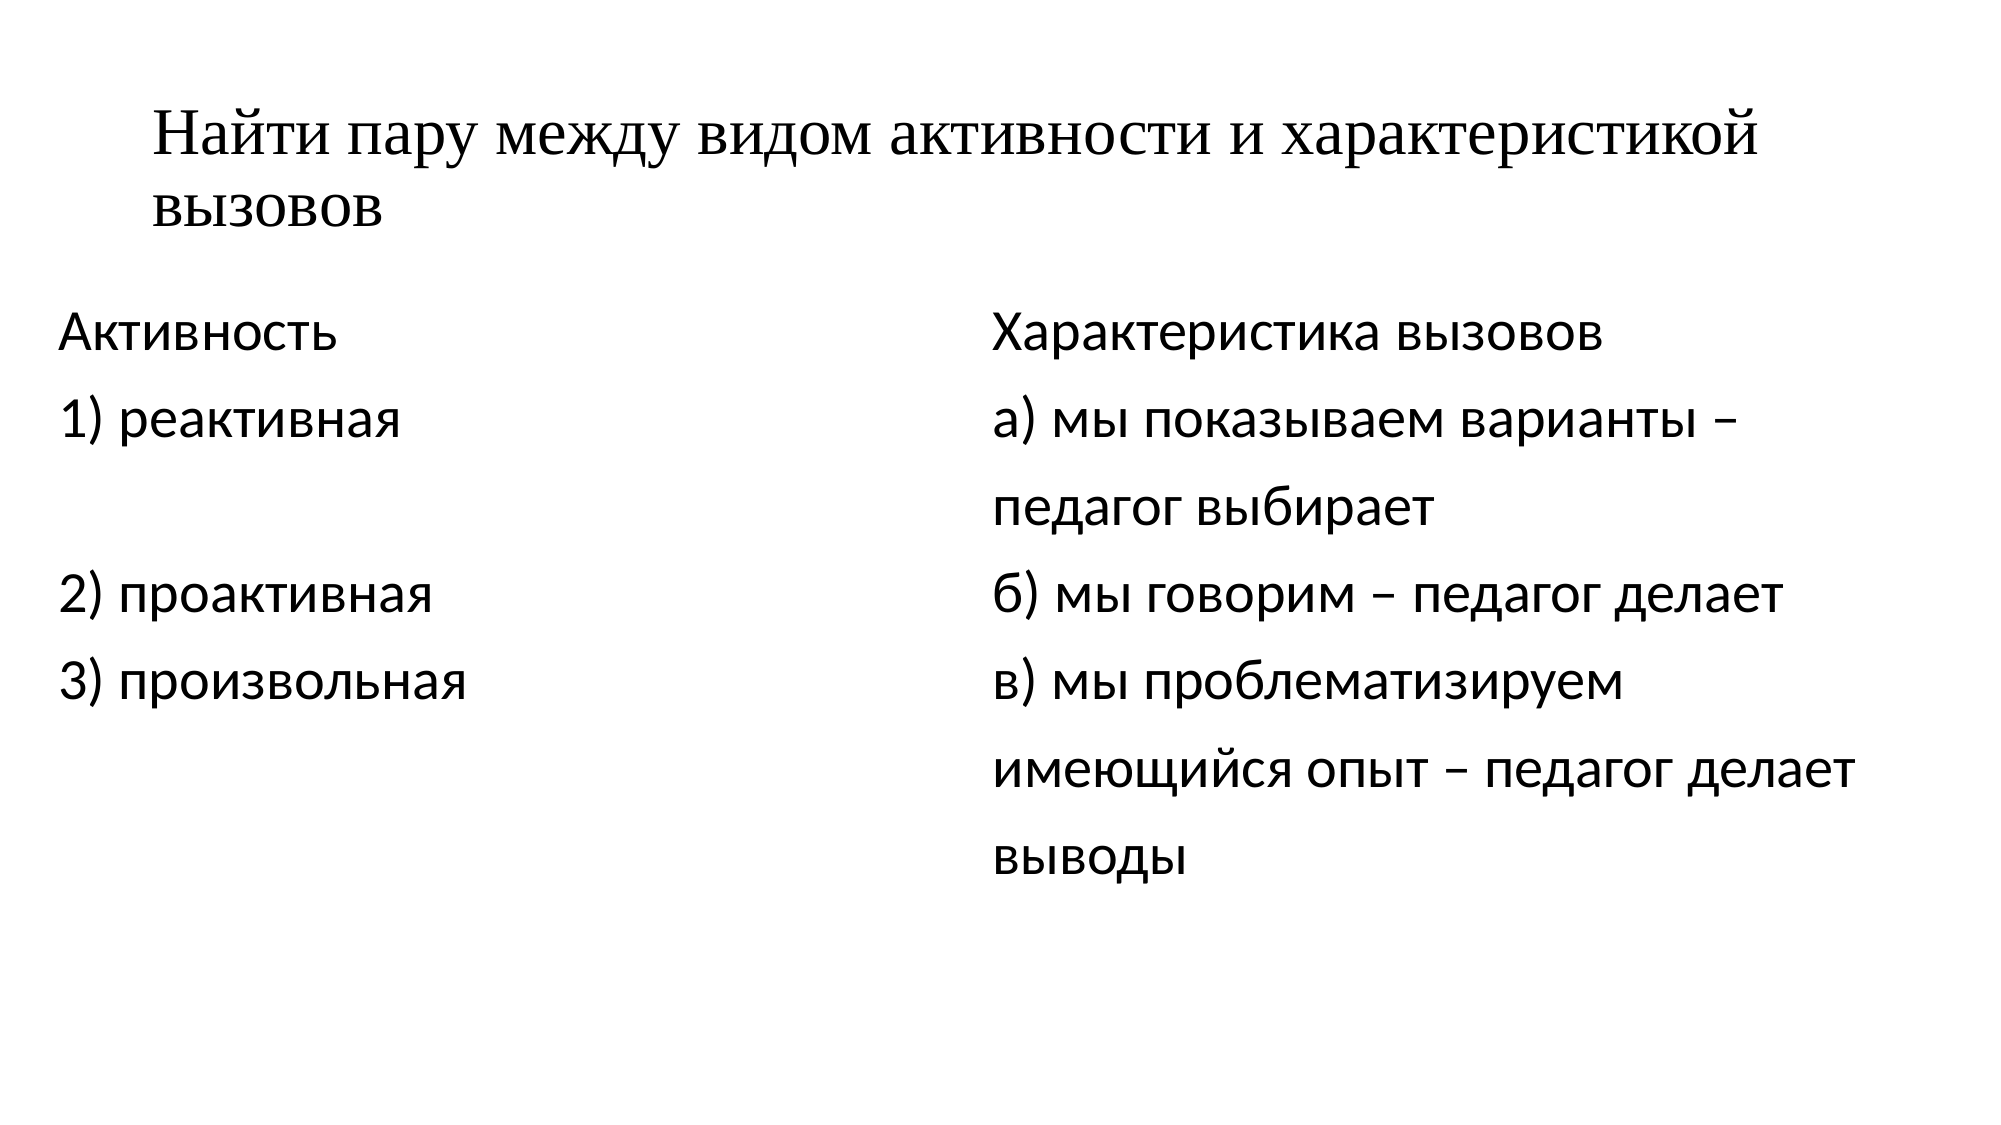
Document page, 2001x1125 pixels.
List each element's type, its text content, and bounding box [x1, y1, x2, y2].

table_cell а) мы показываем варианты – педагог выбирает [982, 365, 1916, 540]
table_header Активность [47, 277, 982, 365]
table_header Характеристика вызовов [982, 277, 1916, 365]
table_cell 3) произвольная [47, 627, 982, 889]
table_cell в) мы проблематизируем имеющийся опыт – педагог делает выводы [982, 627, 1916, 889]
table_cell 2) проактивная [47, 540, 982, 627]
table_cell 1) реактивная [47, 365, 982, 540]
table_cell б) мы говорим – педагог делает [982, 540, 1916, 627]
title Найти пару между видом активности и характеристикой вызовов [137, 59, 1863, 277]
